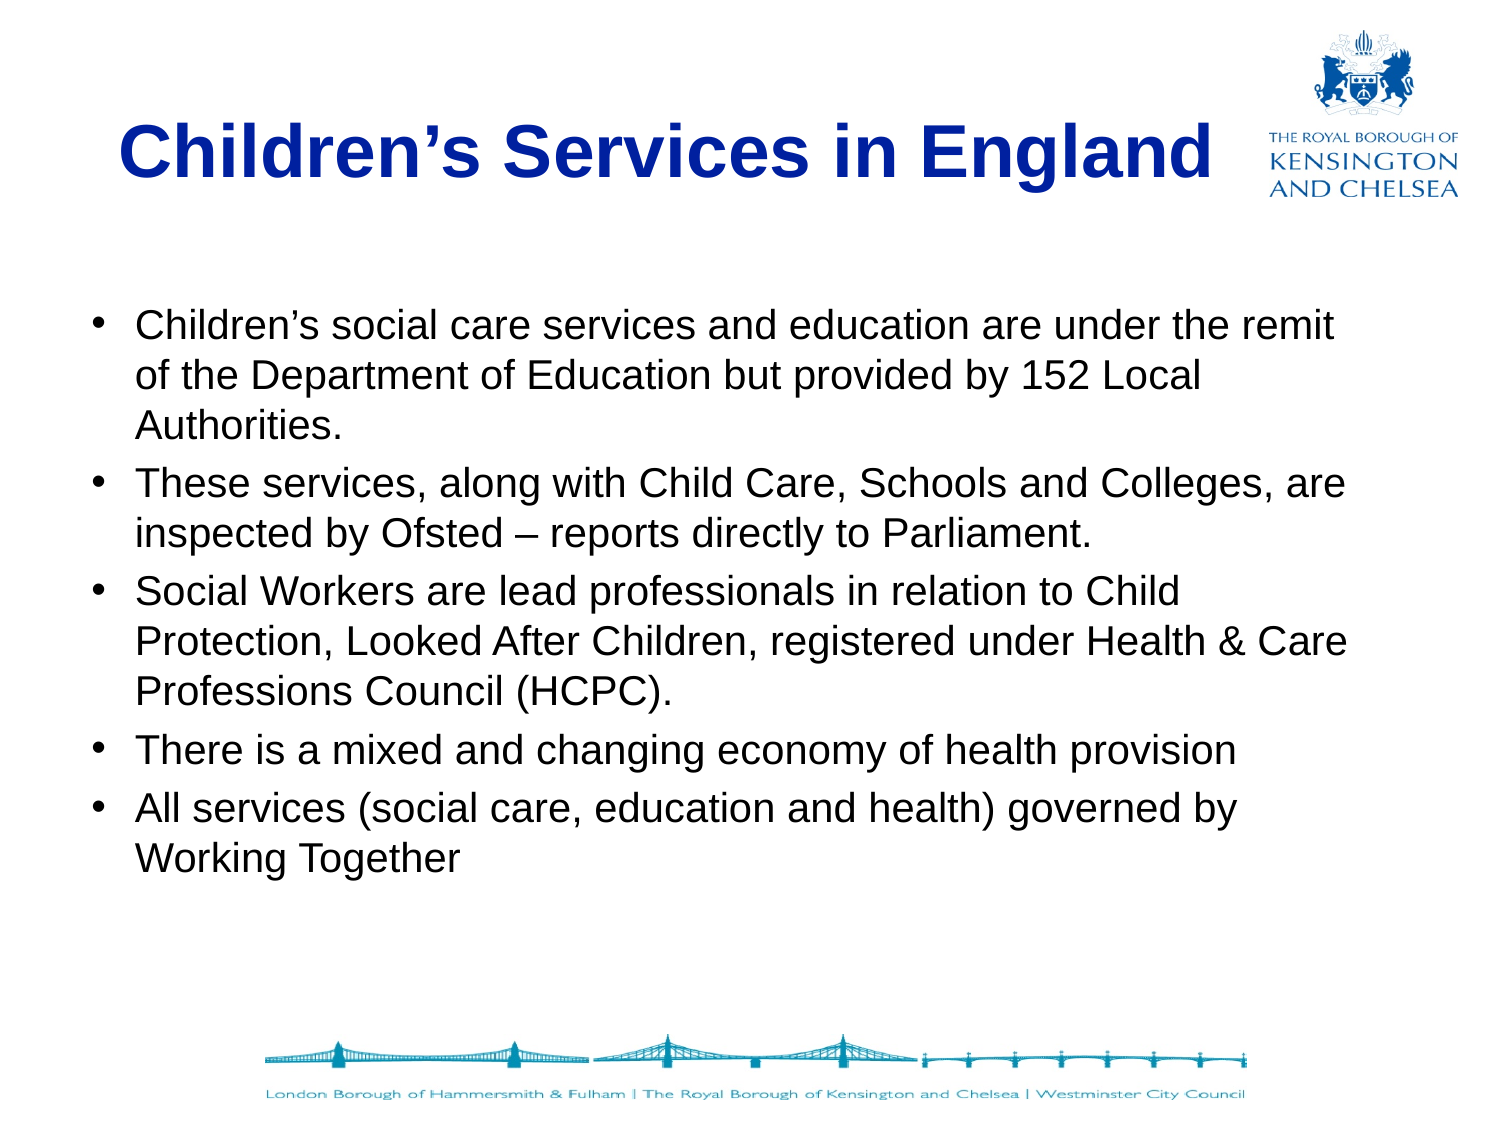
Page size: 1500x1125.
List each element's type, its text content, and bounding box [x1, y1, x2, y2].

picture [1269, 30, 1458, 197]
text_box Children’s social care services and education are under the remit of the Department of Education but provided by 152 Local Authorities. These services, along with Child Care, Schools and Colleges, are inspected by Ofsted – reports directly to Parliament. Social Workers are lead professionals in relation to Child Protection, Looked After Children, registered under Health & Care Professions Council (HCPC). There is a mixed and changing economy of health provision All services (social care, education and health) governed by Working Together [76, 231, 1380, 941]
picture [265, 1034, 1247, 1100]
title Children’s Services in England [0, 30, 1275, 273]
